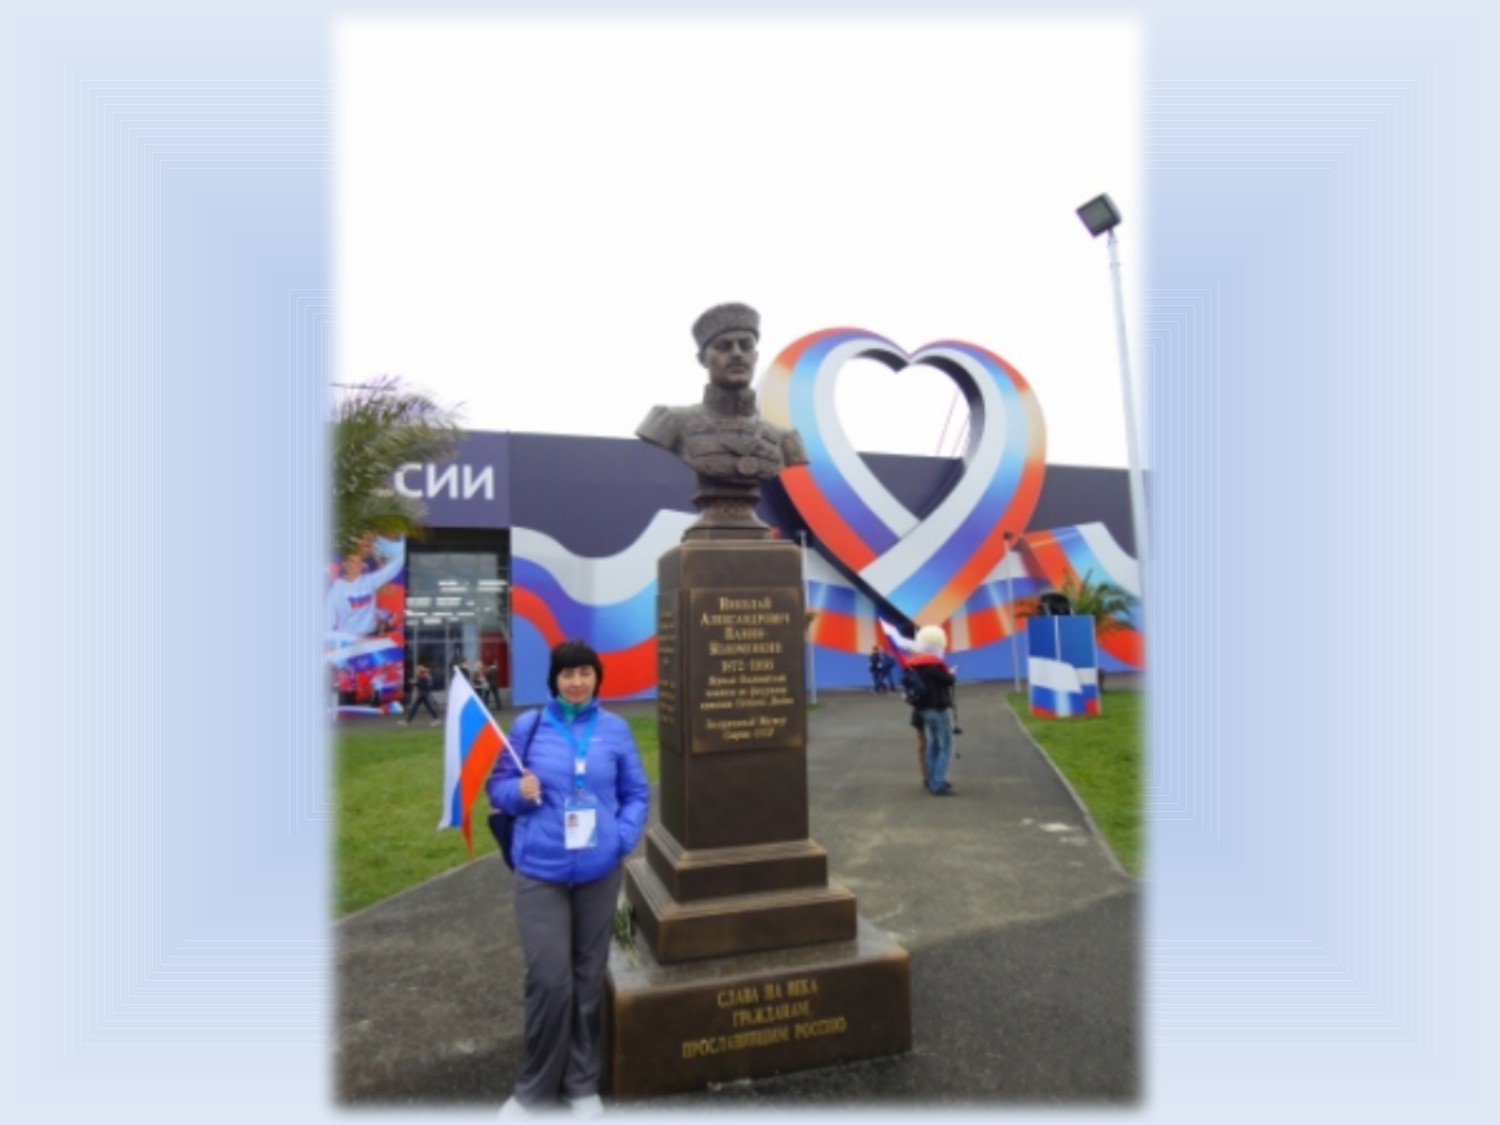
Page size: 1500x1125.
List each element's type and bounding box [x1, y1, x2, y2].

picture [316, 0, 1161, 1125]
